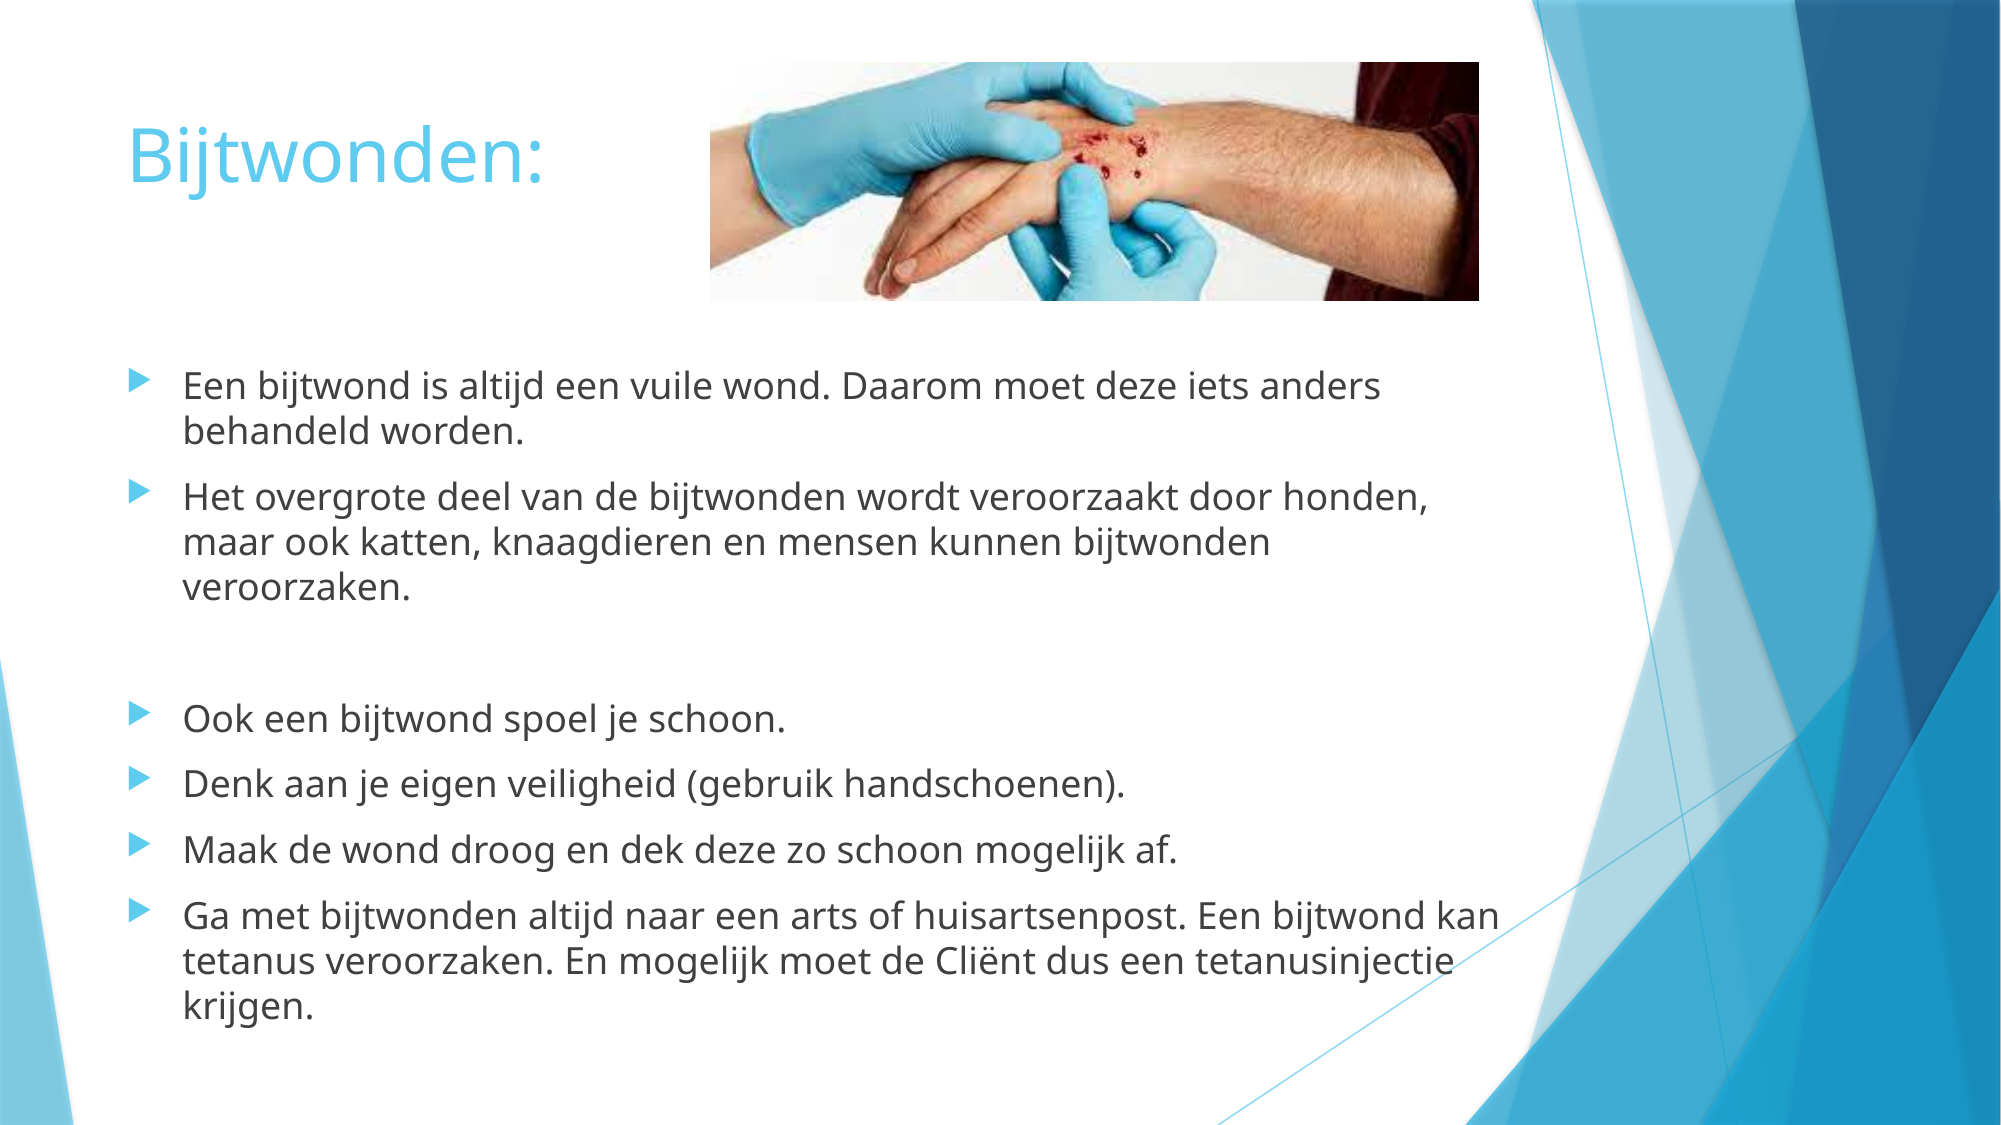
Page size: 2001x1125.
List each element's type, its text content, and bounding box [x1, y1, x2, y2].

title Bijtwonden: [111, 99, 1522, 317]
list Een bijtwond is altijd een vuile wond. Daarom moet deze iets anders behandeld worden. Het overgrote deel van de bijtwonden wordt veroorzaakt door honden, maar ook katten, knaagdieren en mensen kunnen bijtwonden veroorzaken. Ook een bijtwond spoel je schoon. Denk aan je eigen veiligheid (gebruik handschoenen). Maak de wond droog en dek deze zo schoon mogelijk af. Ga met bijtwonden altijd naar een arts of huisartsenpost. Een bijtwond kan tetanus veroorzaken. En mogelijk moet de Cliënt dus een tetanusinjectie krijgen. [111, 354, 1522, 992]
picture [710, 61, 1479, 302]
